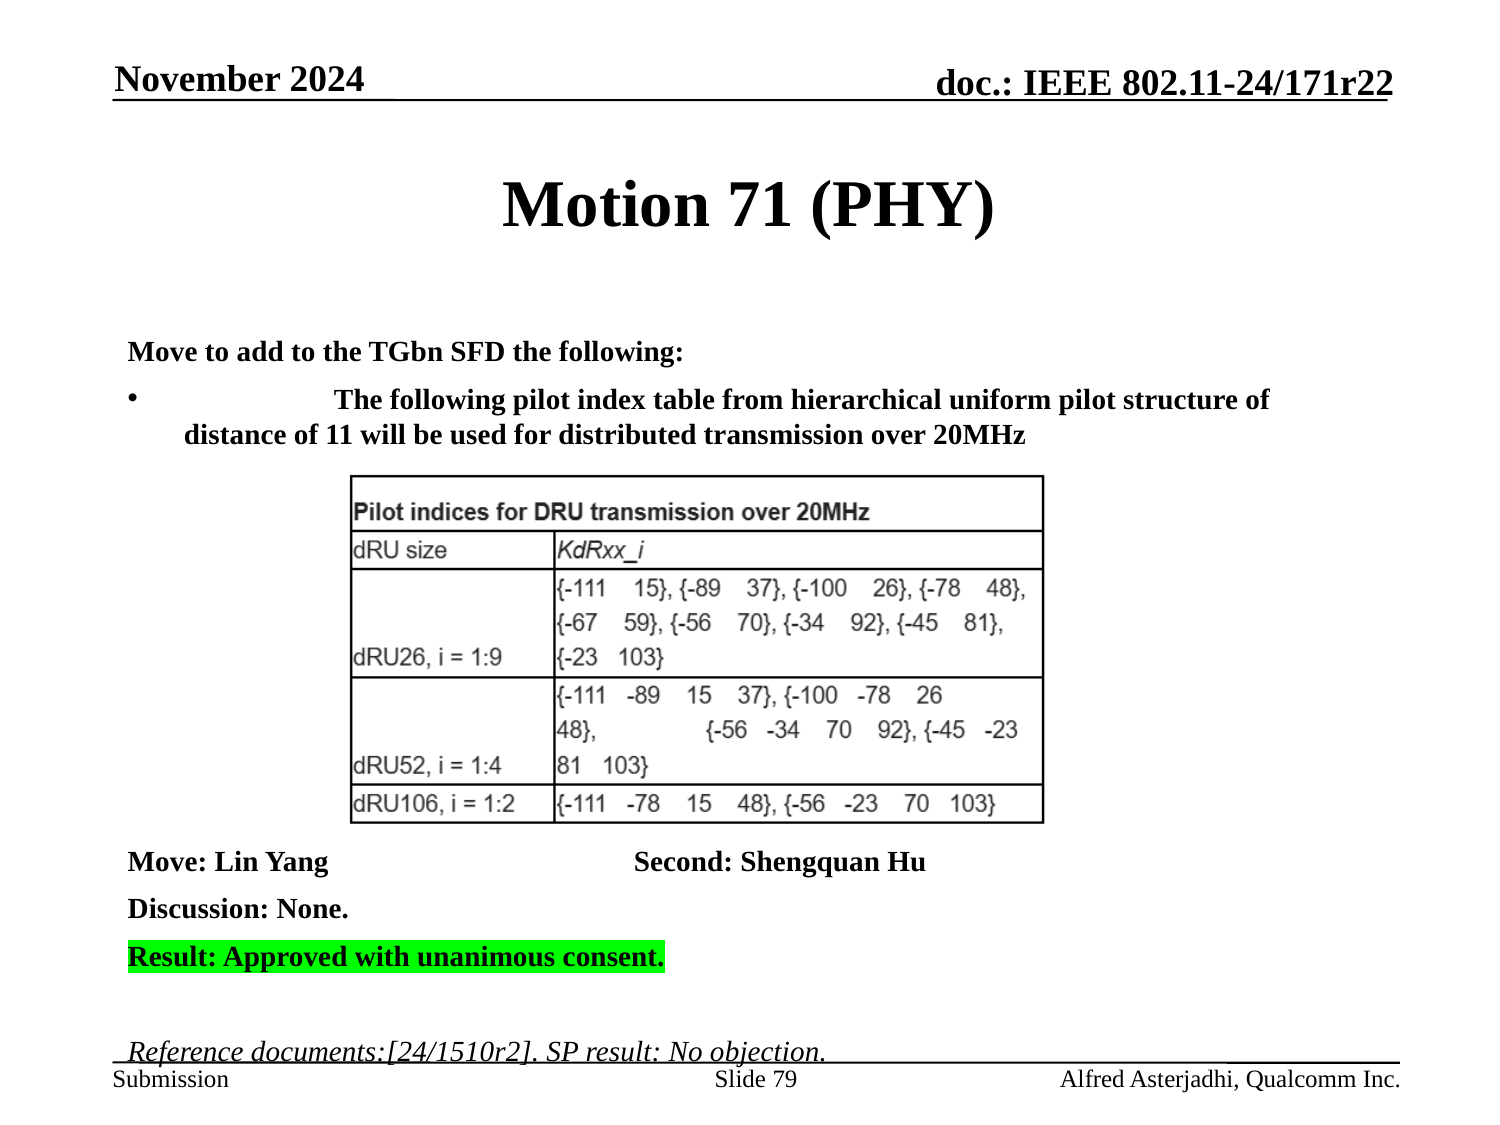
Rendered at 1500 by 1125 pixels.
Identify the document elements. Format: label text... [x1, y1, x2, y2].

title Motion 71 (PHY) [112, 112, 1388, 288]
footer Alfred Asterjadhi, Qualcomm Inc. [878, 1061, 1402, 1093]
slide_number Slide 79 [712, 1061, 800, 1123]
picture [337, 462, 1062, 837]
list Move to add to the TGbn SFD the following: The following pilot index table from hierarchical uniform pilot structure of distance of 11 will be used for distributed transmission over 20MHz Move: Lin Yang Second: Shengquan Hu Discussion: None. Result: Approved with unanimous consent. Reference documents:[24/1510r2]. SP result: No objection. [112, 324, 1388, 1063]
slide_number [114, 54, 423, 100]
